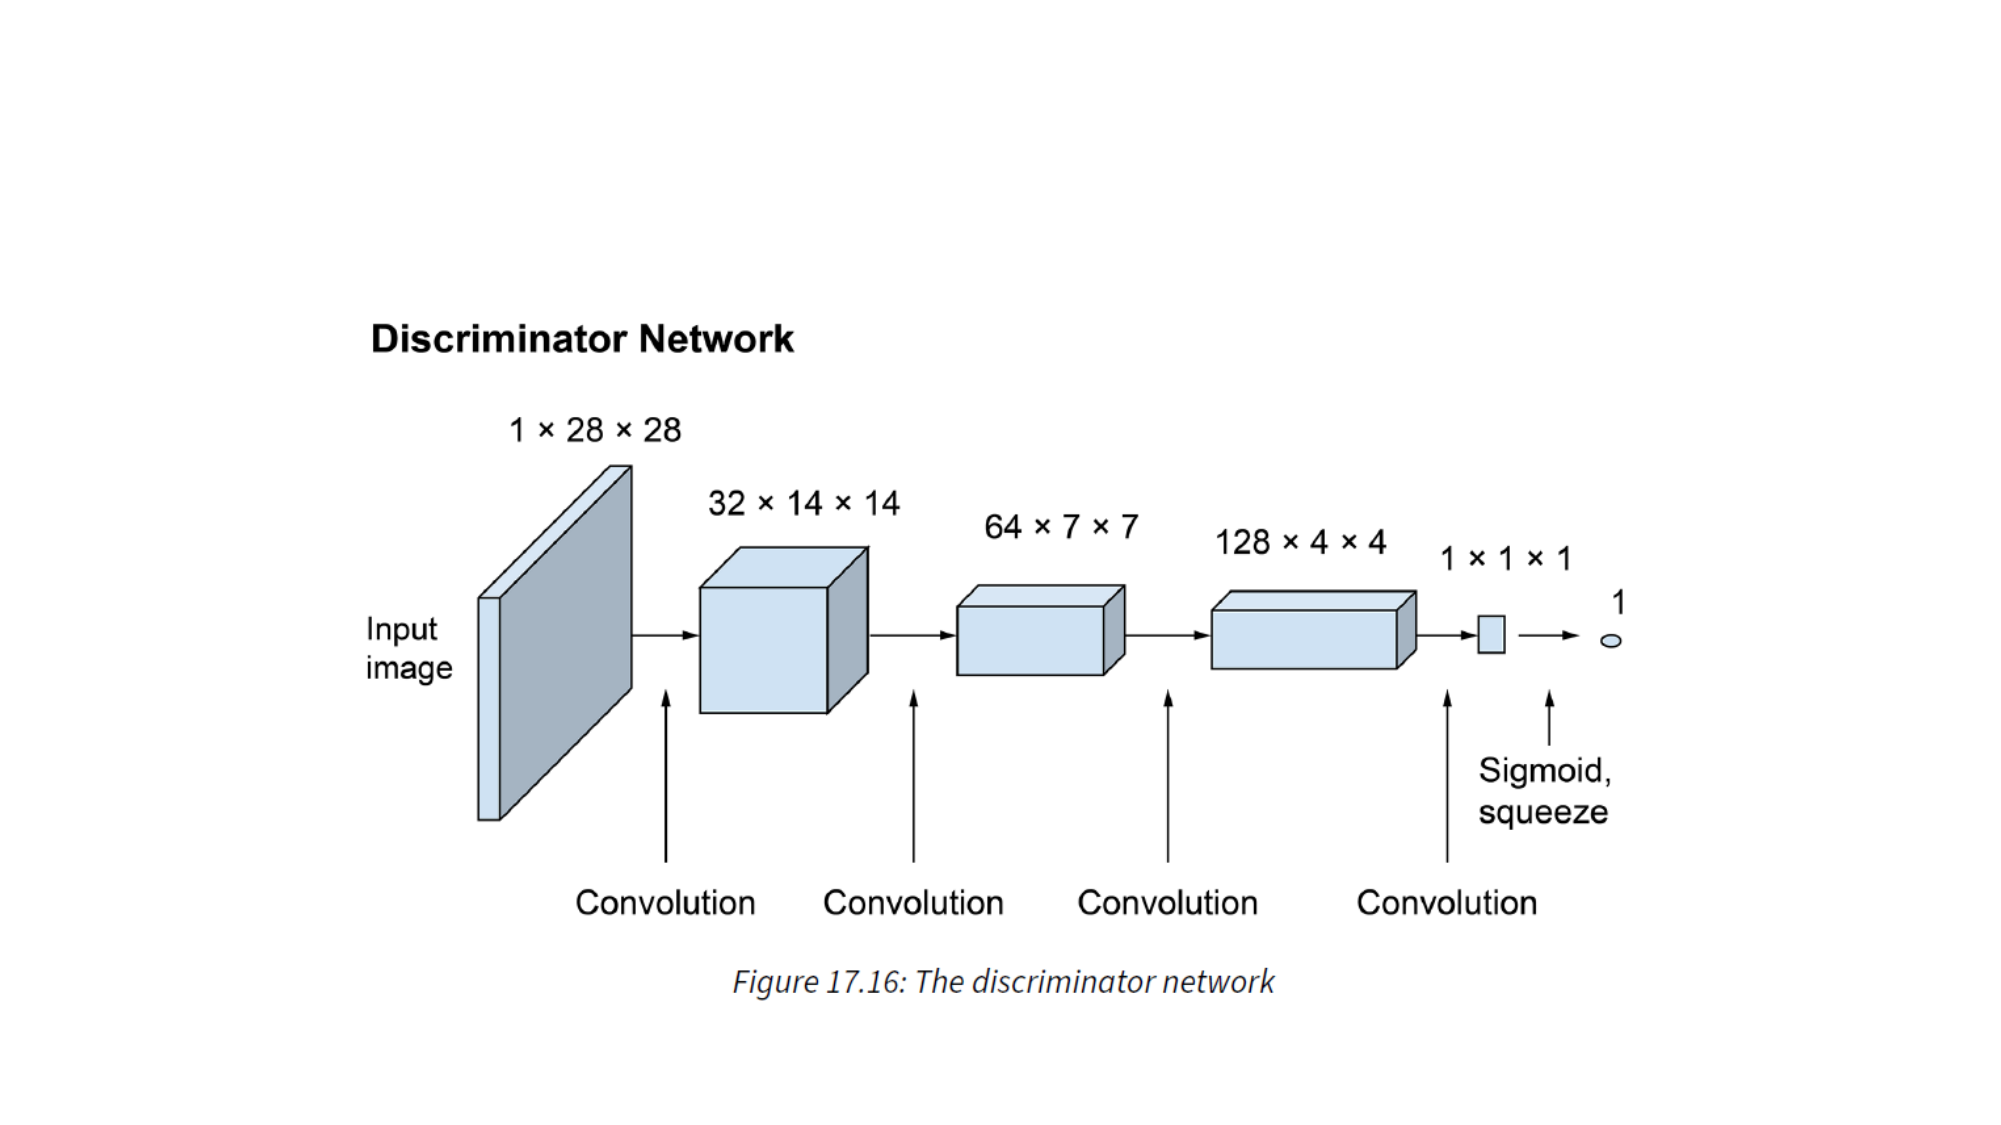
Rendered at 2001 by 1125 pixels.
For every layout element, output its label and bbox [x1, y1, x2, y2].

list [351, 299, 1649, 1014]
